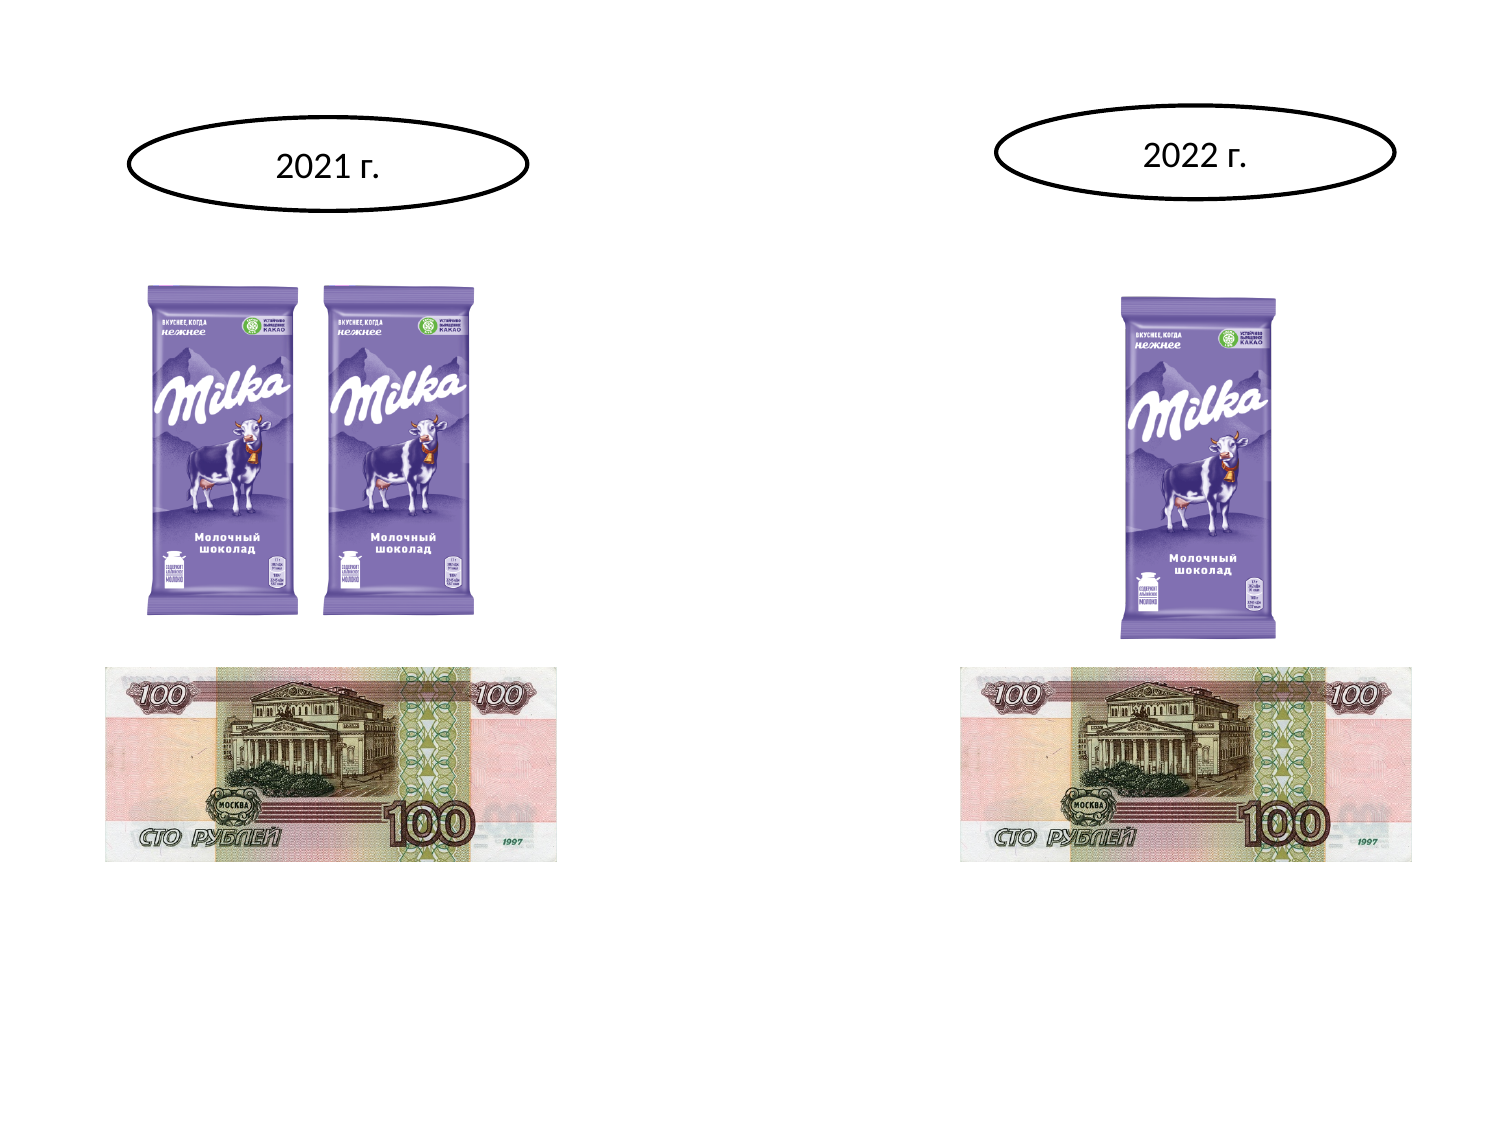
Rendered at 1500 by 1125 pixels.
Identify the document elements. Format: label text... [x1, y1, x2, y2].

picture [316, 280, 482, 620]
picture [105, 667, 557, 862]
text_box 2022 г. [994, 103, 1397, 202]
picture [960, 667, 1412, 862]
picture [1113, 292, 1284, 643]
picture [140, 280, 306, 620]
text_box 2021 г. [126, 115, 530, 213]
